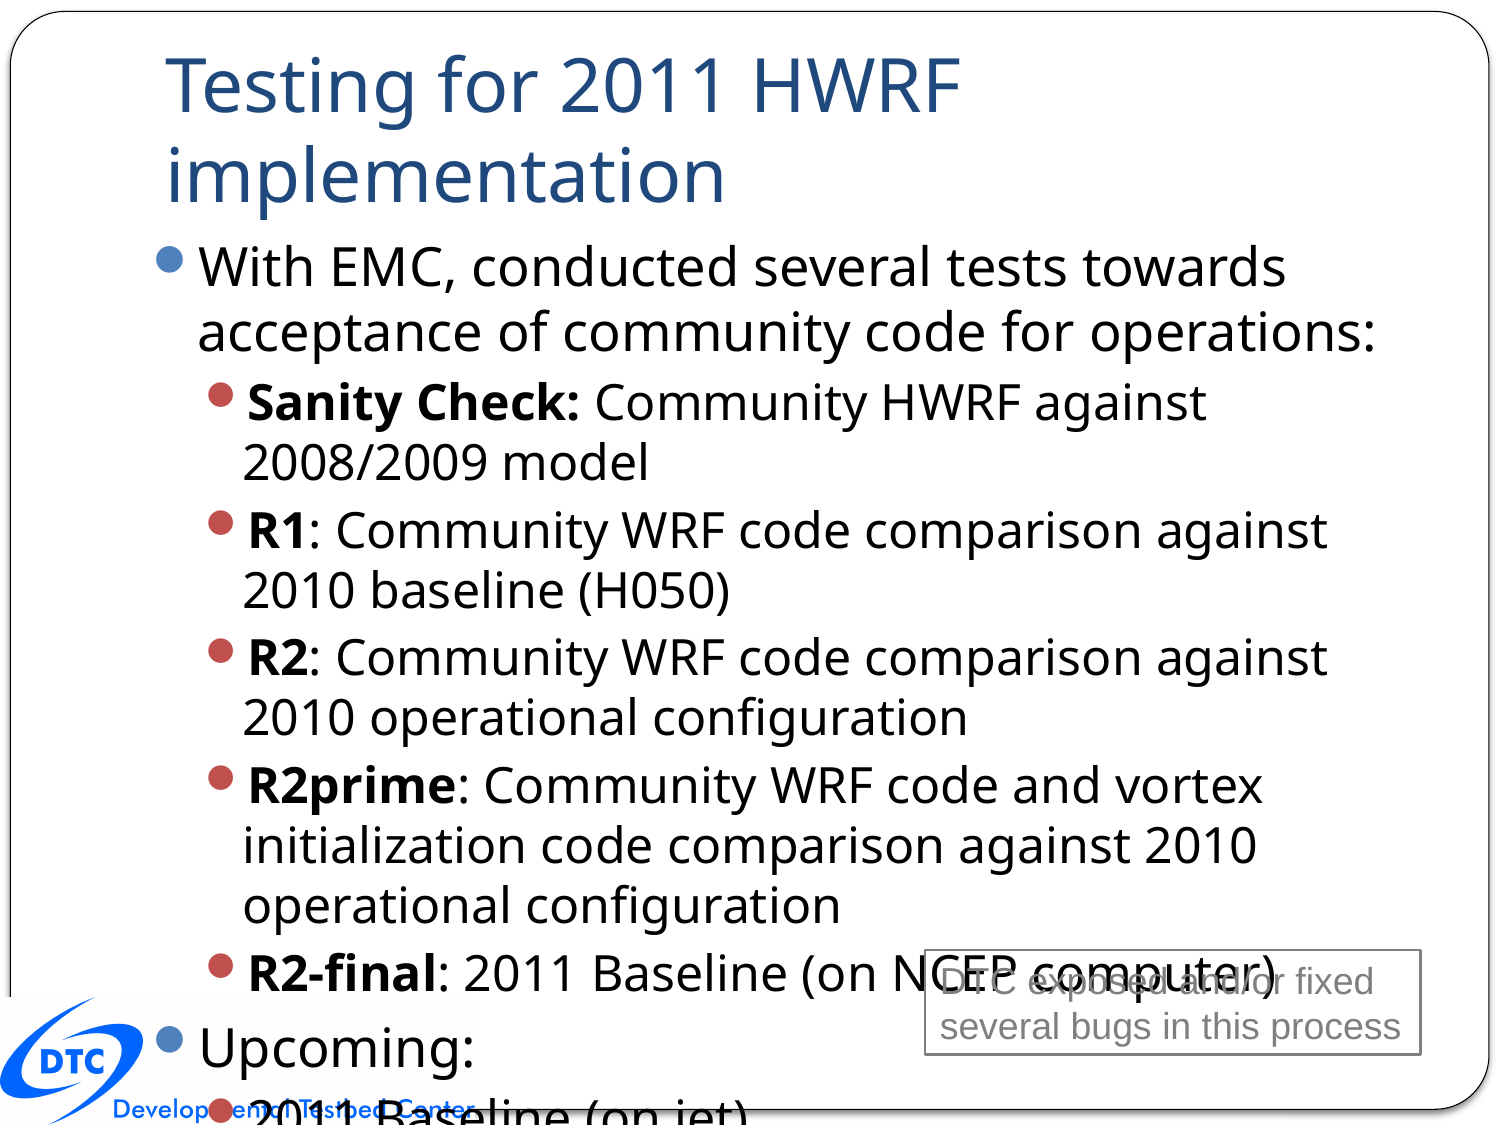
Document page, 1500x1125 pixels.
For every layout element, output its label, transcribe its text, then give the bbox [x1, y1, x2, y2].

picture [0, 997, 475, 1125]
text_box DTC exposed and/or fixed several bugs in this process [924, 949, 1421, 1055]
list With EMC, conducted several tests towards acceptance of community code for operations: Sanity Check: Community HWRF against 2008/2009 model R1: Community WRF code comparison against 2010 baseline (H050) R2: Community WRF code comparison against 2010 operational configuration R2prime: Community WRF code and vortex initialization code comparison against 2010 operational configuration R2-final: 2011 Baseline (on NCEP computer) Upcoming: 2011 Baseline (on jet) 2011 Baseline + HYCOM [137, 224, 1413, 976]
title Testing for 2011 HWRF implementation [149, 44, 1426, 233]
